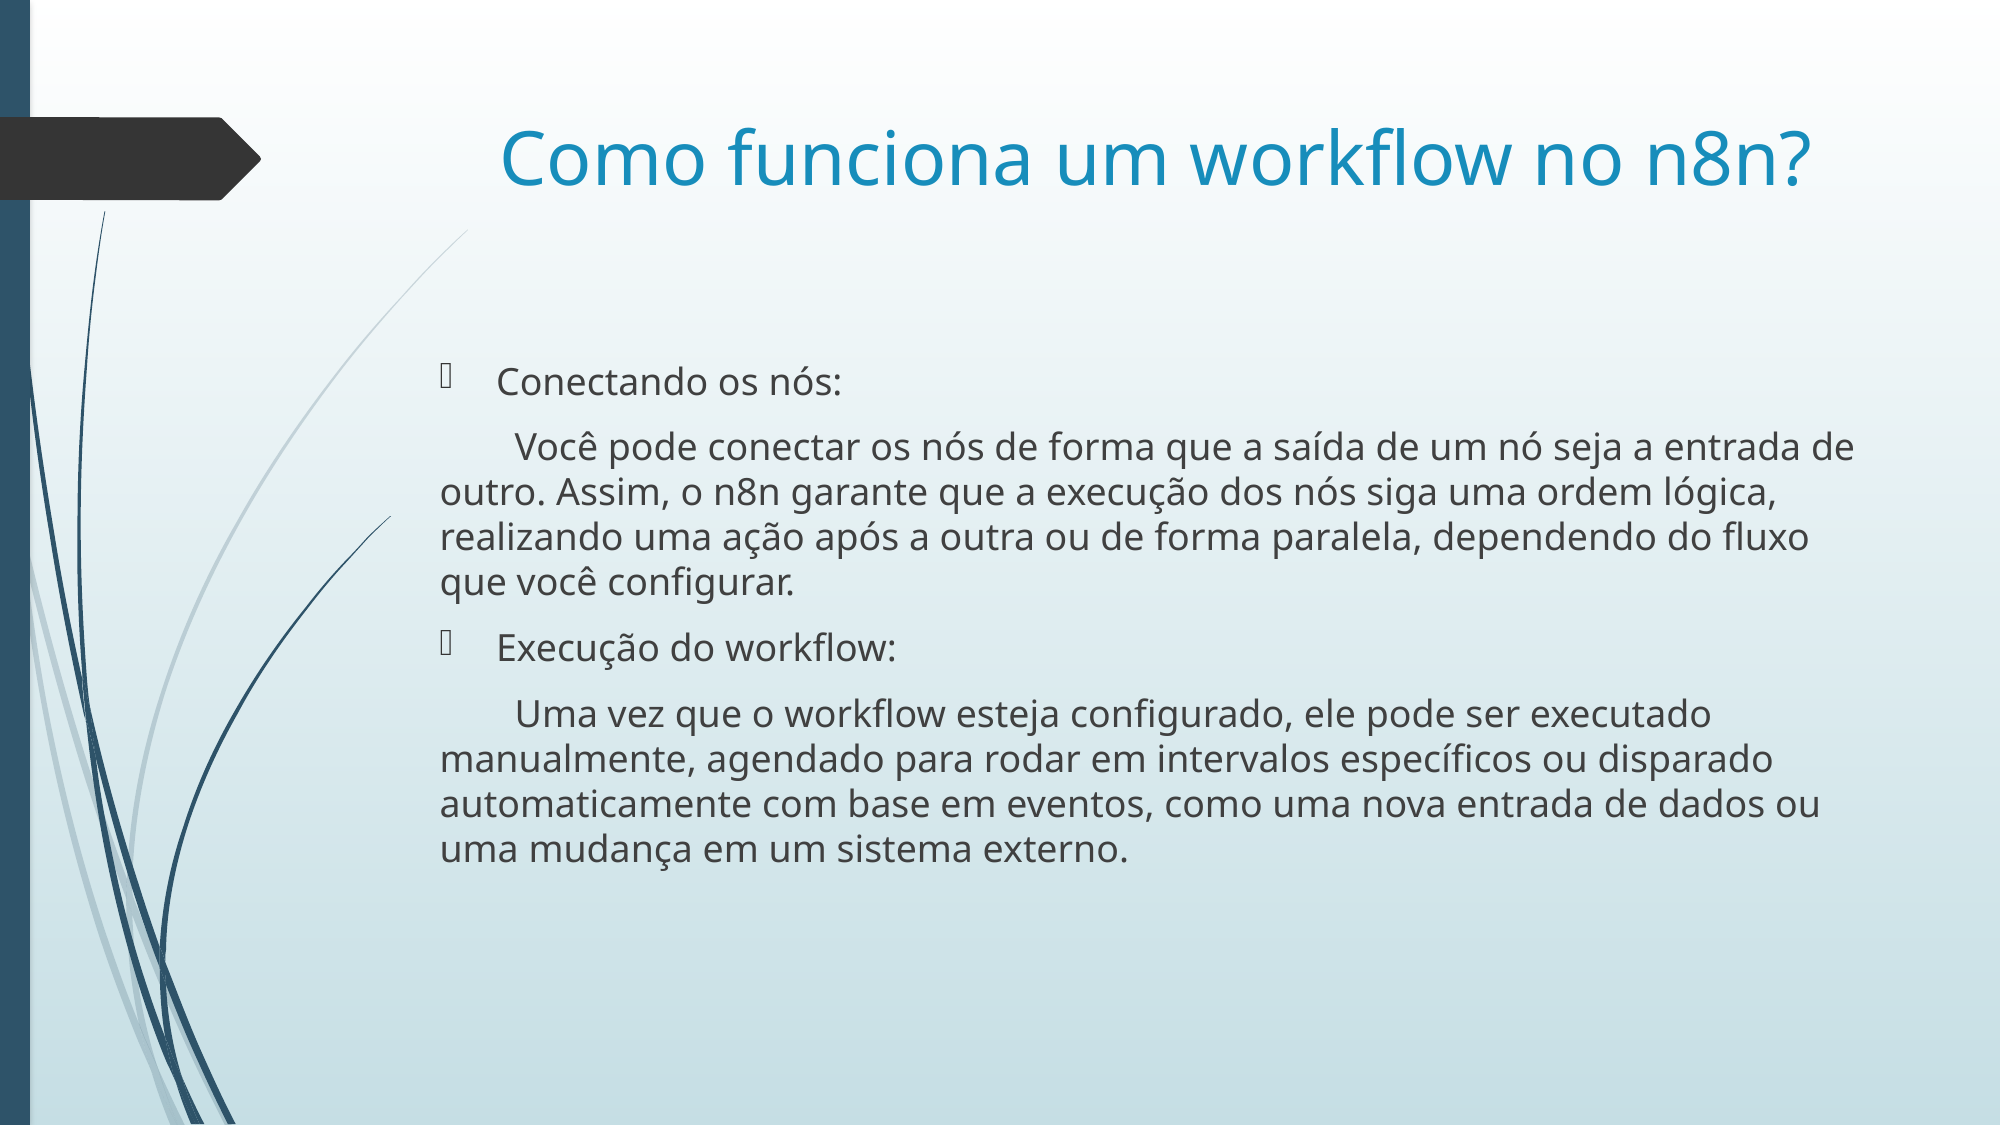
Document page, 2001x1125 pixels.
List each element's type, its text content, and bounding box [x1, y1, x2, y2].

title Como funciona um workflow no n8n? [425, 102, 1888, 313]
list Conectando os nós: Você pode conectar os nós de forma que a saída de um nó seja a entrada de outro. Assim, o n8n garante que a execução dos nós siga uma ordem lógica, realizando uma ação após a outra ou de forma paralela, dependendo do fluxo que você configurar. Execução do workflow: Uma vez que o workflow esteja configurado, ele pode ser executado manualmente, agendado para rodar em intervalos específicos ou disparado automaticamente com base em eventos, como uma nova entrada de dados ou uma mudança em um sistema externo. [424, 350, 1887, 1017]
